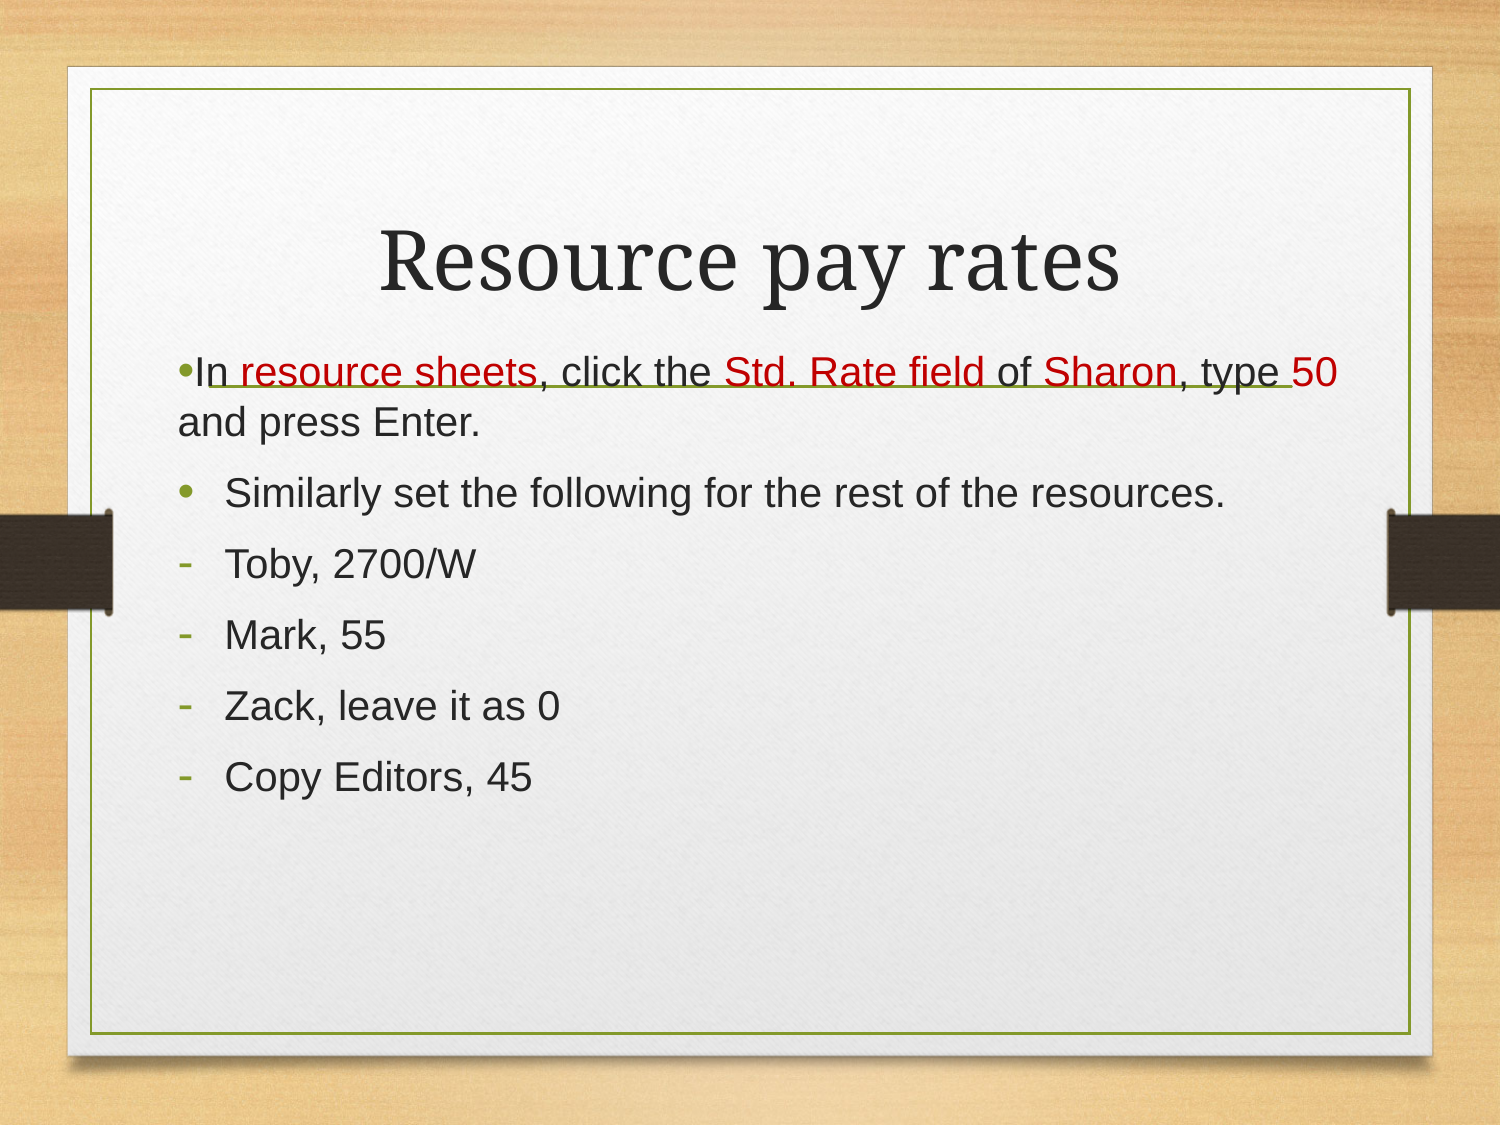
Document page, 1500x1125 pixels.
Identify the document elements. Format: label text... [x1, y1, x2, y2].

title Resource pay rates [193, 150, 1309, 337]
picture [0, 0, 1500, 1125]
list In resource sheets, click the Std. Rate field of Sharon, type 50 and press Enter. Similarly set the following for the rest of the resources. Toby, 2700/W Mark, 55 Zack, leave it as 0 Copy Editors, 45 [162, 337, 1397, 925]
